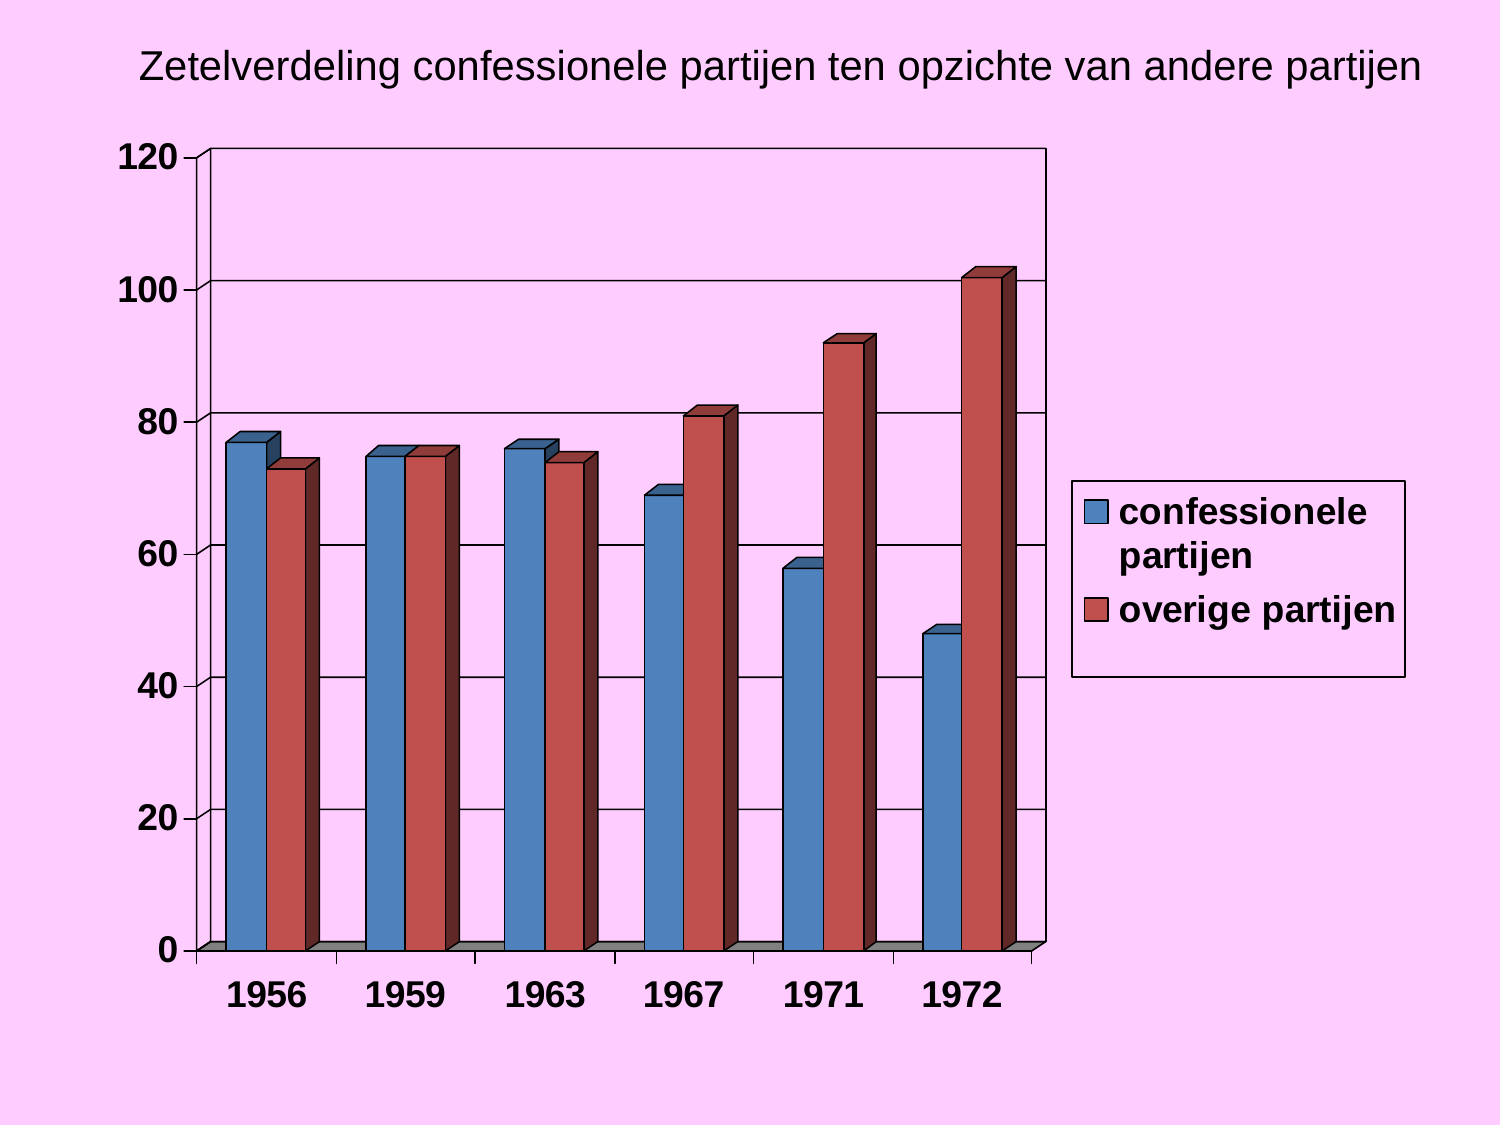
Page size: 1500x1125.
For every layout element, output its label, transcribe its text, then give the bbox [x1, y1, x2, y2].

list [76, 101, 1421, 1057]
text_box Zetelverdeling confessionele partijen ten opzichte van andere partijen [123, 31, 1447, 96]
